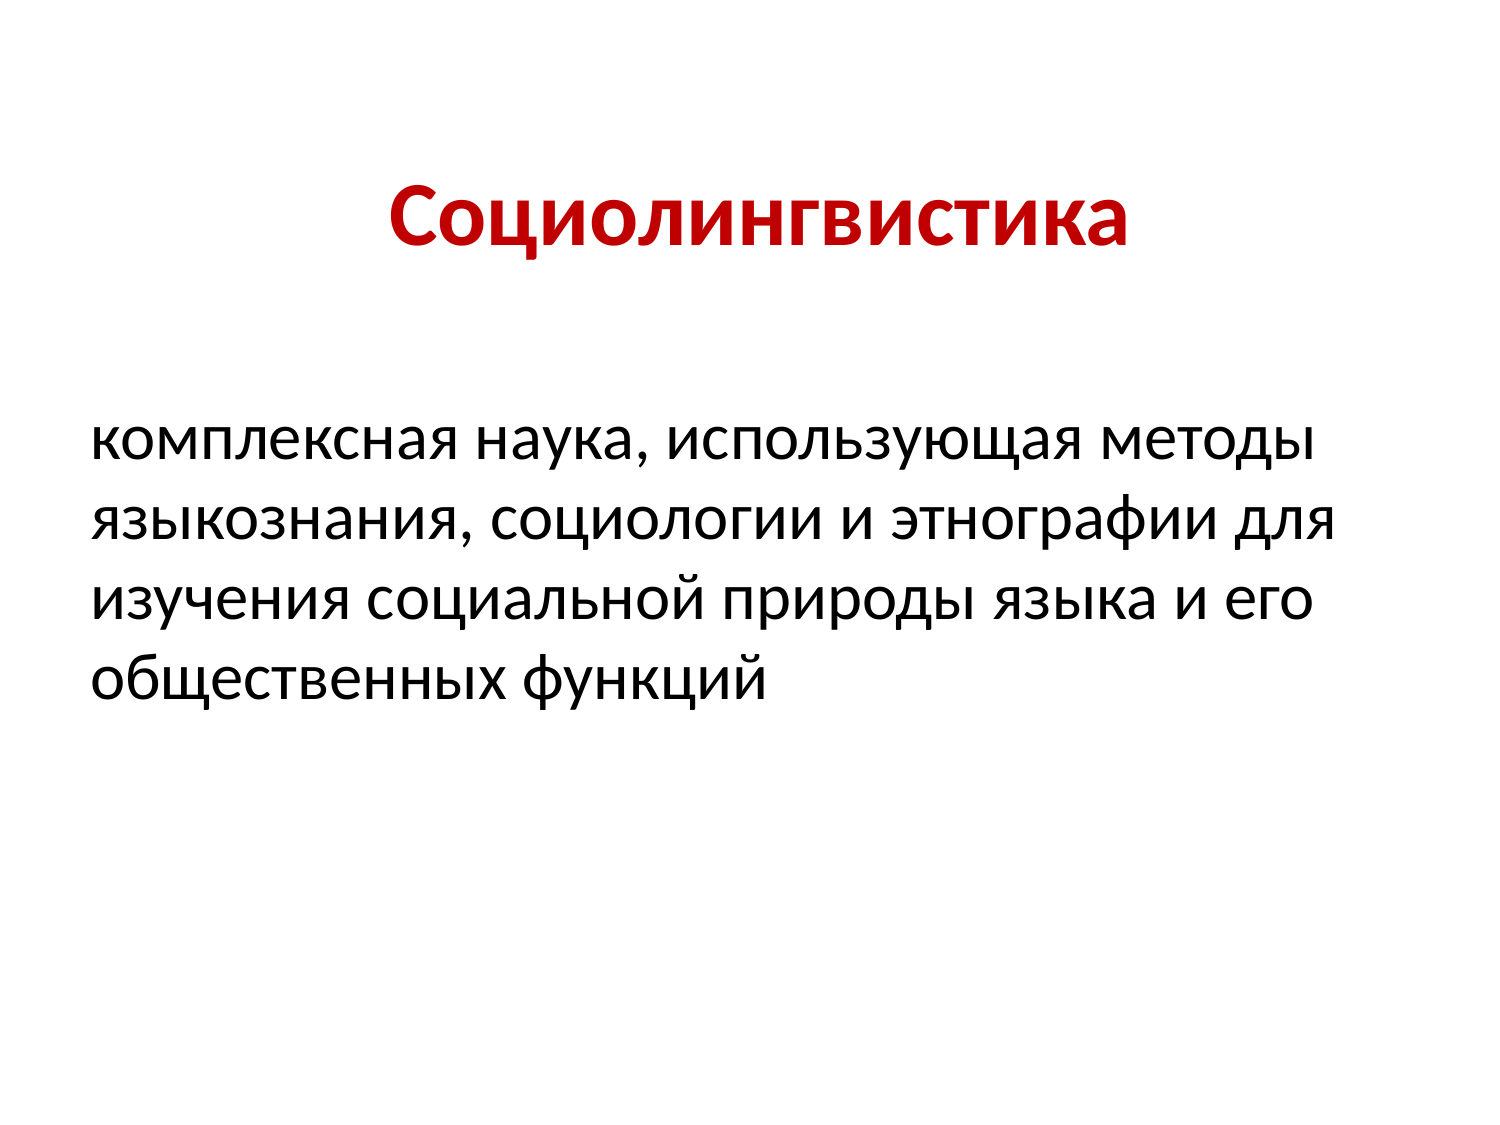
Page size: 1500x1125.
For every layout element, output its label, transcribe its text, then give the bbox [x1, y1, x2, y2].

title Социолингвистика [75, 115, 1425, 303]
list комплексная наука, использующая методы языкознания, социологии и этнографии для изучения социальной природы языка и его общественных функций [75, 385, 1425, 1005]
